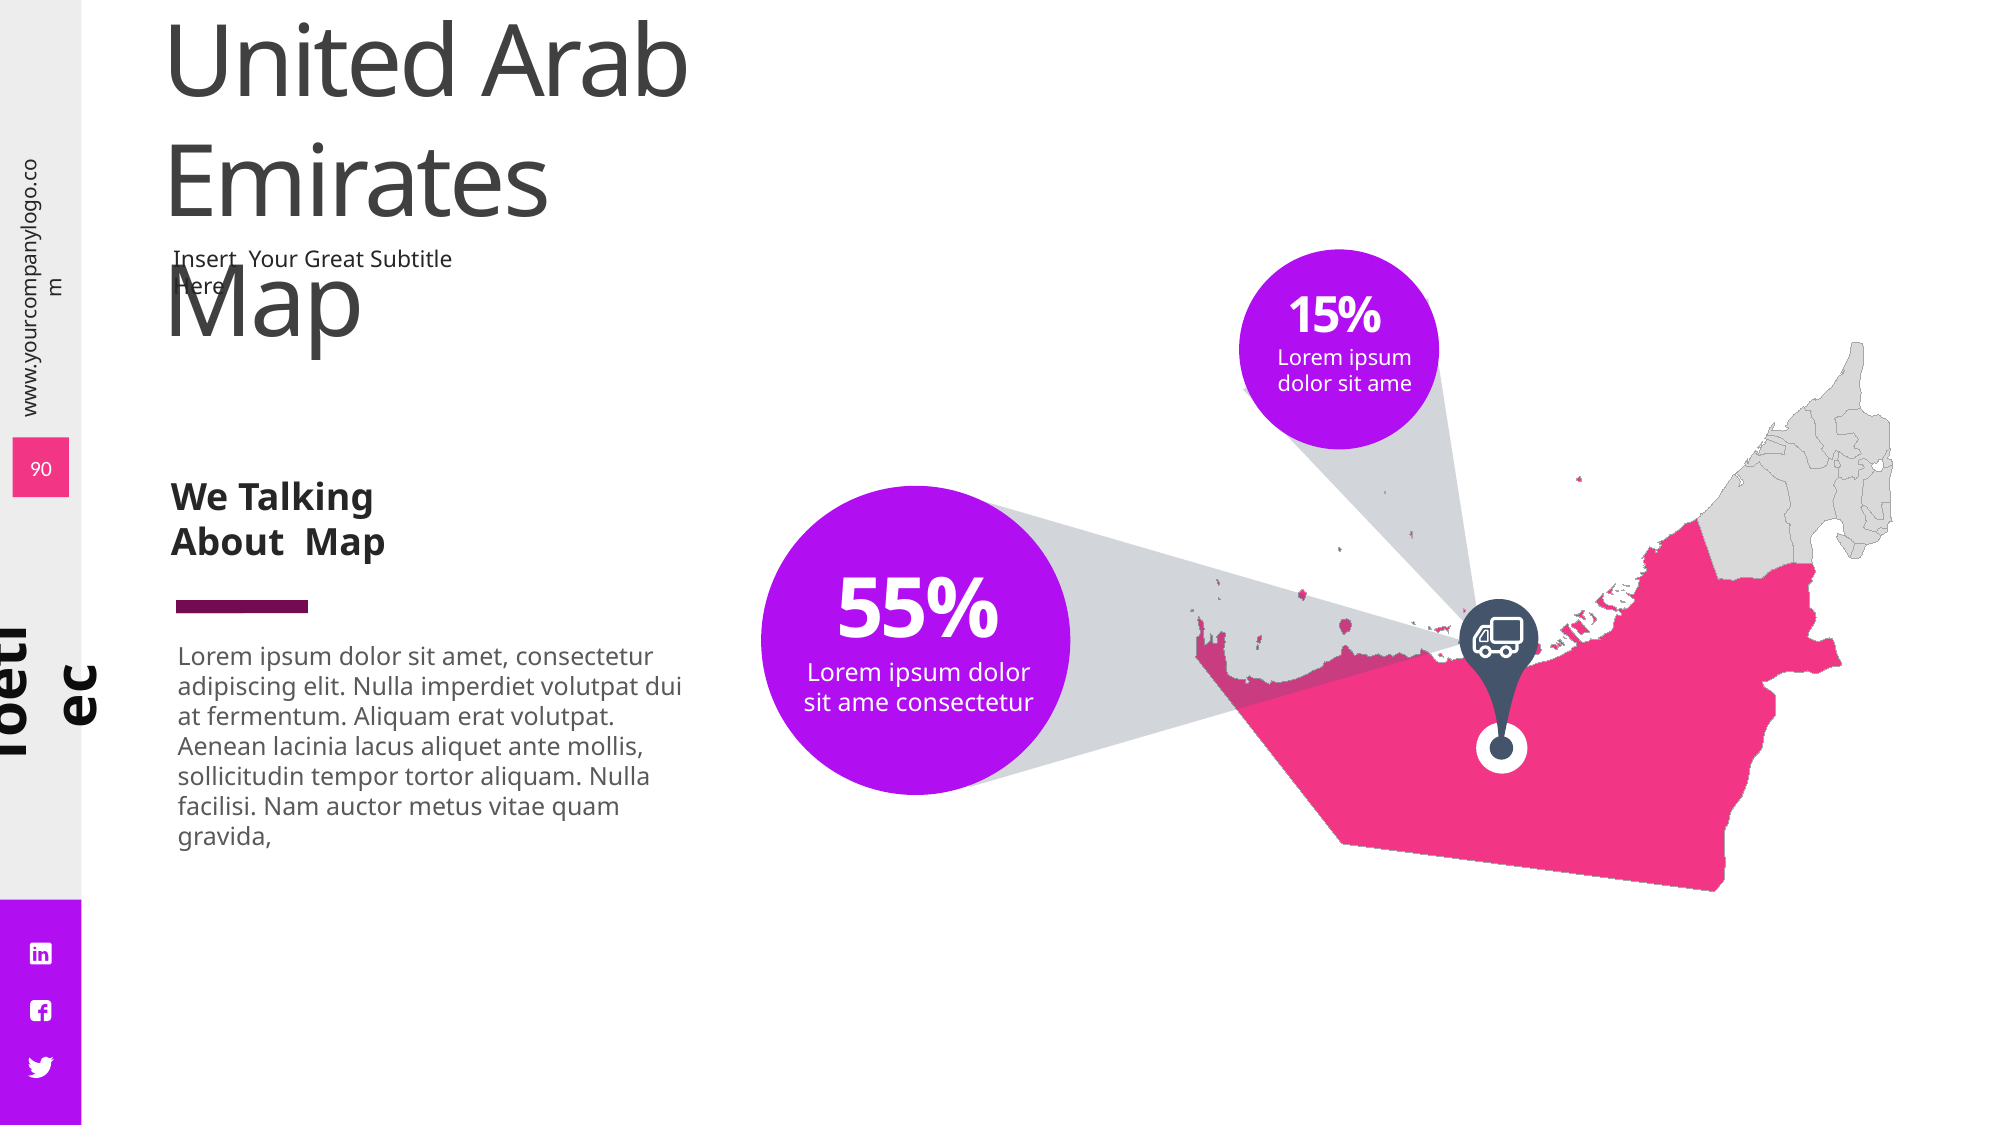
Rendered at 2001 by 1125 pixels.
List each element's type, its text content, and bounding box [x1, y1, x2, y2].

slide_number 90 [12, 437, 69, 498]
text_box 55% [836, 554, 1001, 648]
text_box [784, 724, 1047, 797]
text_box 15% [1287, 281, 1383, 336]
text_box We Talking About Map [156, 453, 446, 583]
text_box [1190, 342, 1893, 892]
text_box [176, 600, 309, 614]
text_box Lorem ipsum dolor sit amet, consectetur adipiscing elit. Nulla imperdiet volutpat dui at fermentum. Aliquam erat volutpat. Aenean lacinia lacus aliquet ante mollis, sollicitudin tempor tortor aliquam. Nulla facilisi. Nam auctor metus vitae quam gravida, [162, 633, 701, 858]
text_box [968, 500, 1190, 789]
text_box [1238, 248, 1440, 342]
text_box [760, 484, 1072, 711]
text_box Lorem ipsum dolor sit ame [1249, 336, 1441, 342]
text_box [1436, 608, 1562, 774]
text_box Insert Your Great Subtitle Here [158, 237, 512, 307]
text_box United Arab Emirates Map [147, 116, 788, 236]
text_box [1472, 616, 1524, 659]
text_box Lorem ipsum dolor sit ame consectetur [777, 648, 1061, 724]
